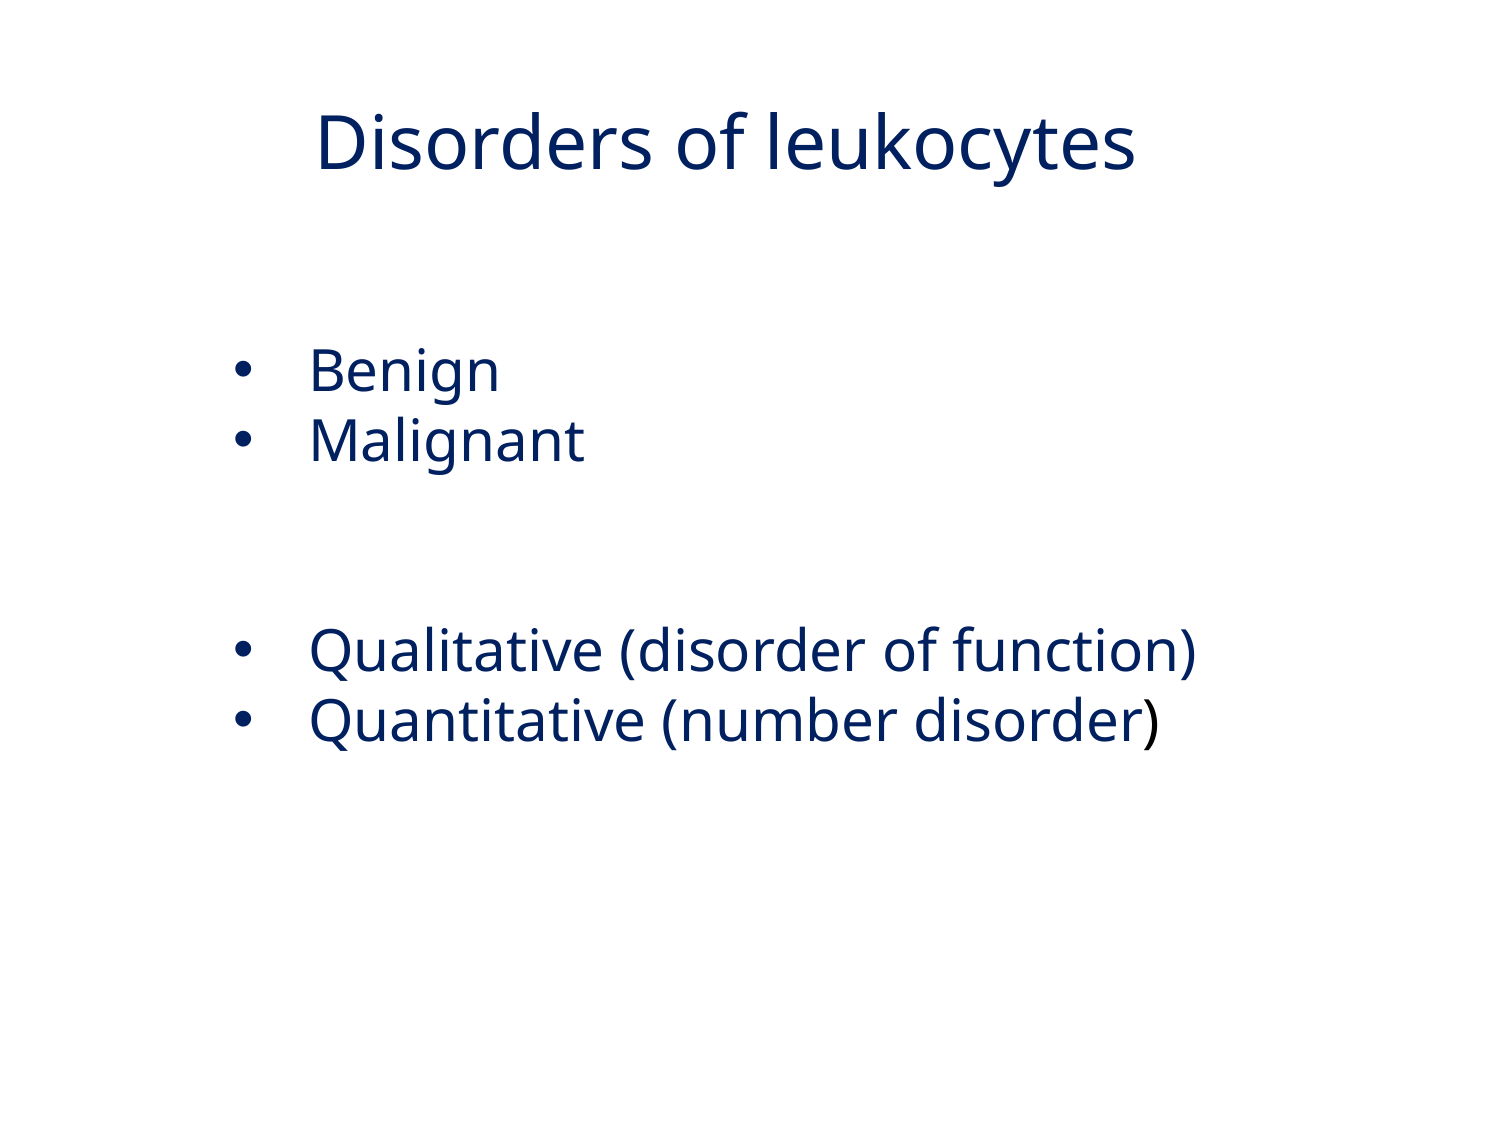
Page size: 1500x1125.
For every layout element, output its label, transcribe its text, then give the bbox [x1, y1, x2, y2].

text_box Disorders of leukocytes [299, 78, 1153, 192]
text_box Benign Malignant Qualitative (disorder of function) Quantitative (number disorder) [218, 326, 1235, 761]
